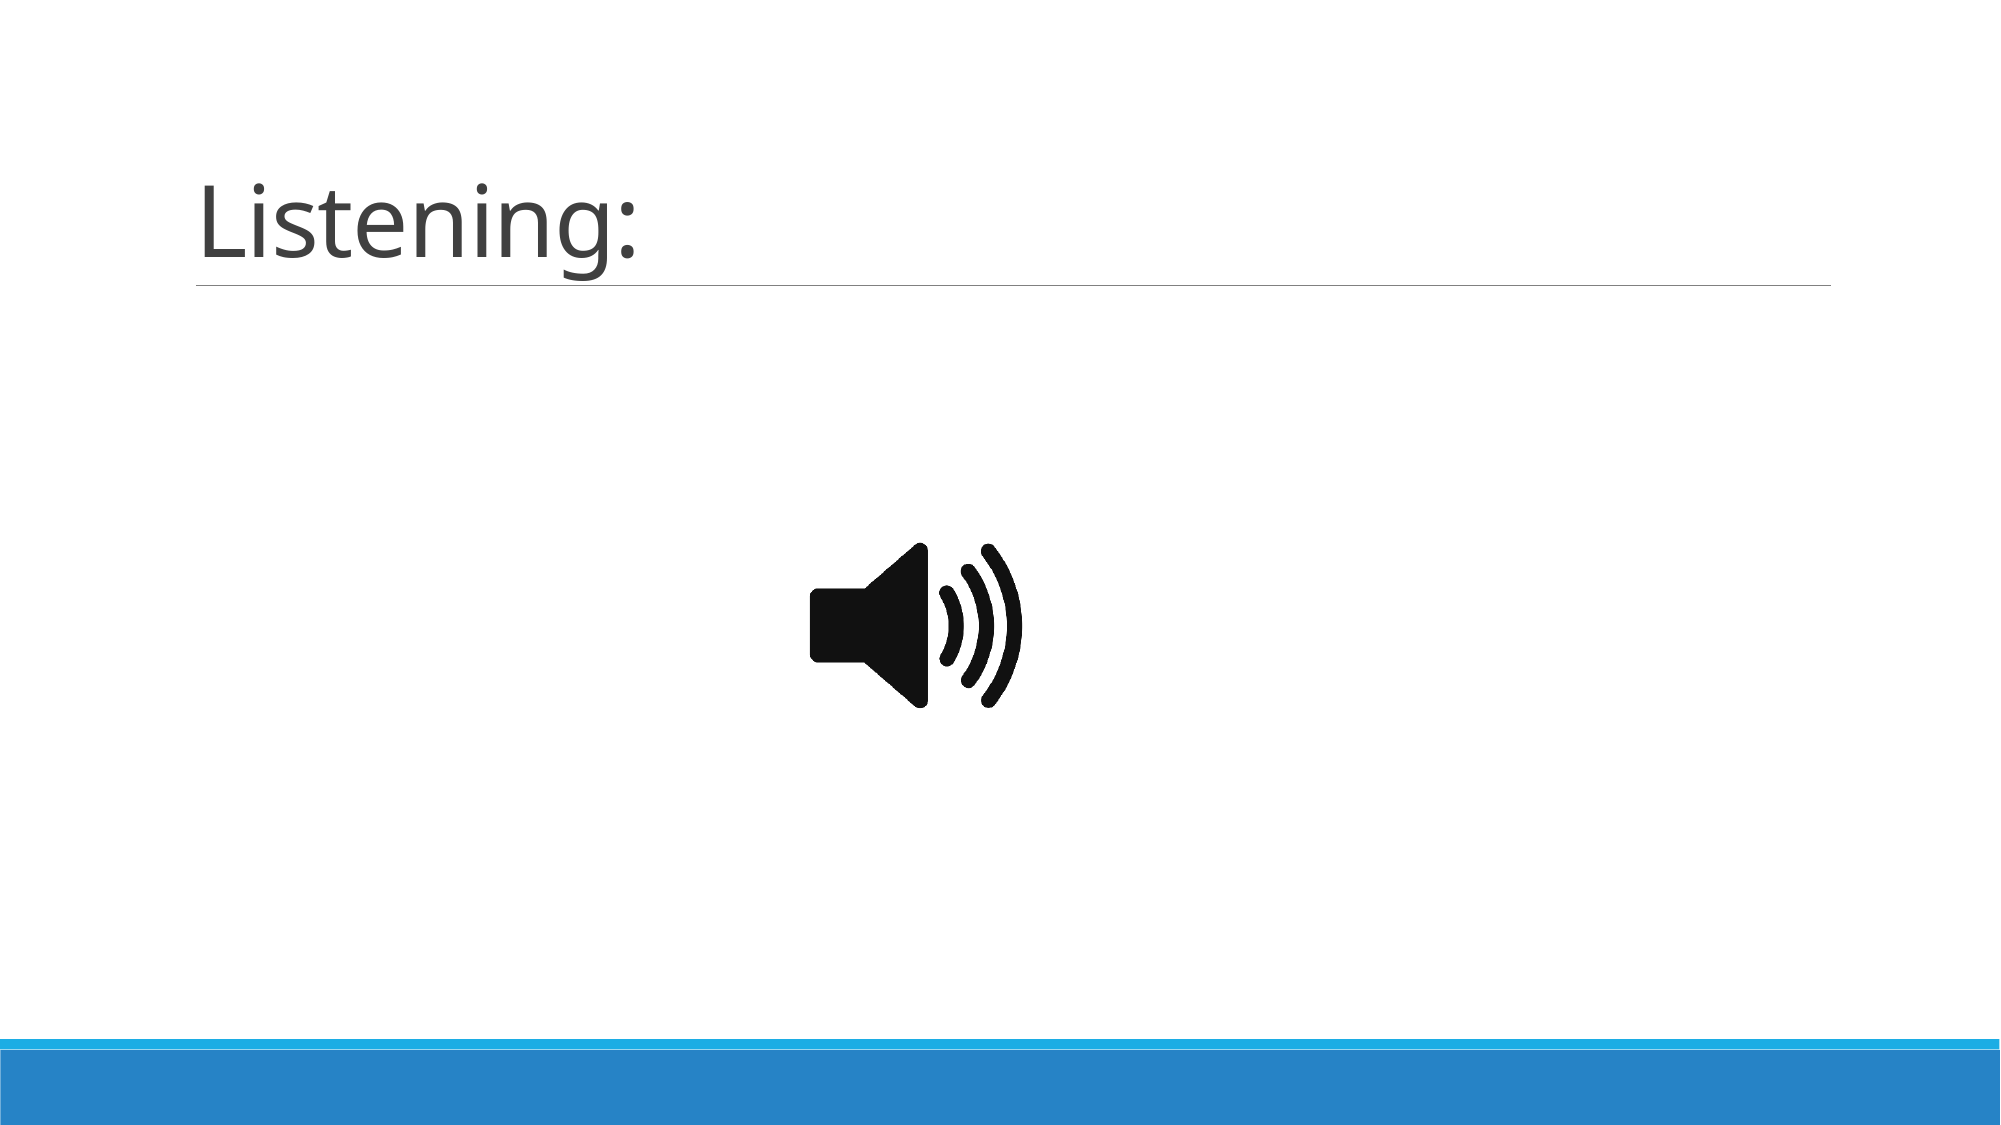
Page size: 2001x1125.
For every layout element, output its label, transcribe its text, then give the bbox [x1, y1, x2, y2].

title Listening: [180, 47, 1830, 285]
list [799, 507, 1030, 738]
